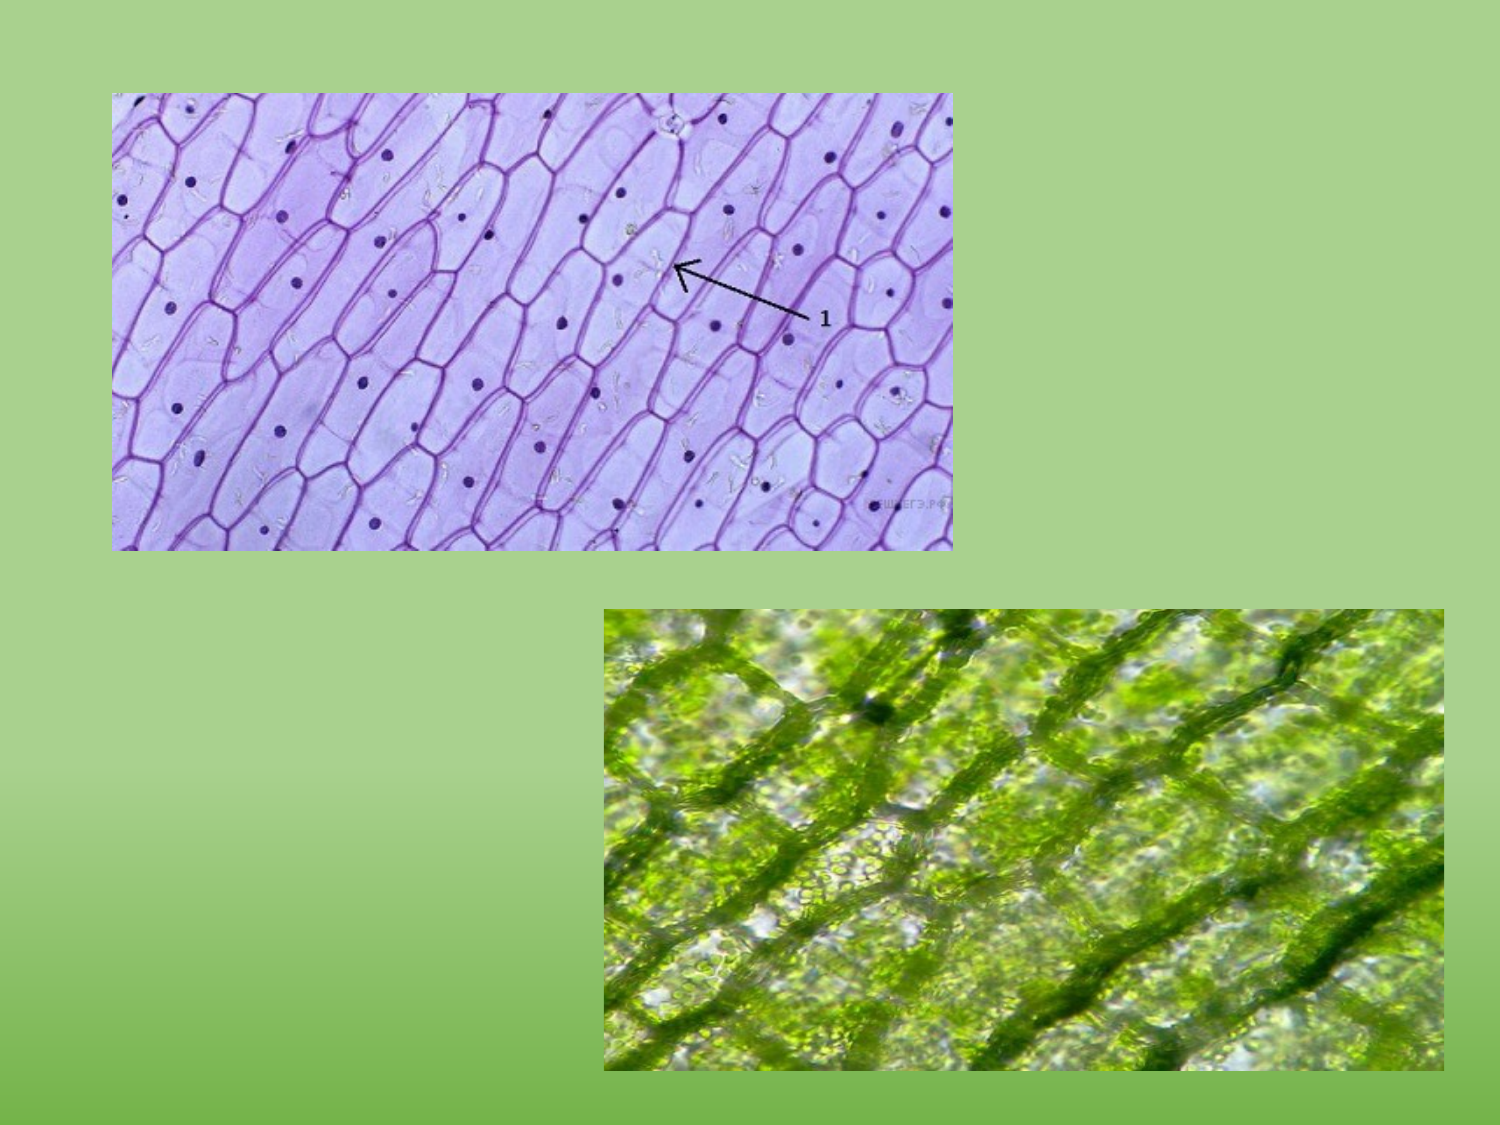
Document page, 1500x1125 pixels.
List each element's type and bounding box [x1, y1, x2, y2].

picture [603, 609, 1445, 1071]
picture [112, 93, 953, 551]
